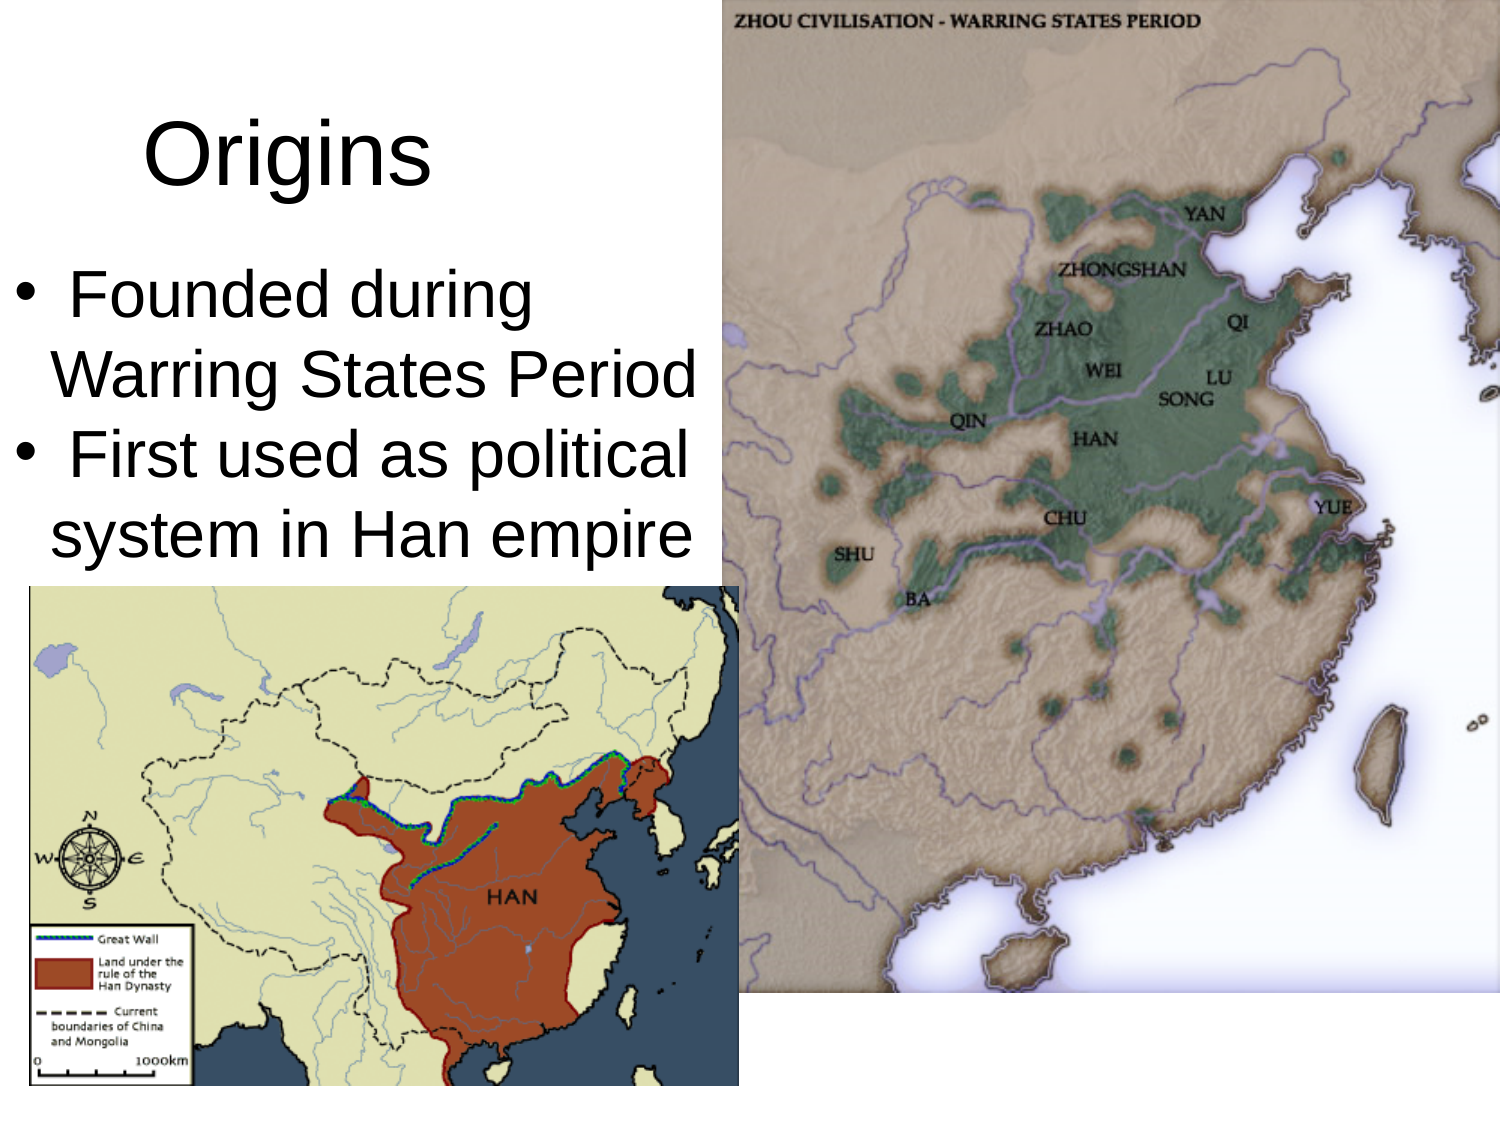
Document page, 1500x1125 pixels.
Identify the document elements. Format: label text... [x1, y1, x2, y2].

picture [29, 0, 1500, 1086]
text_box Founded during Warring States Period First used as political system in Han empire [0, 243, 717, 578]
title Origins [0, 54, 654, 243]
